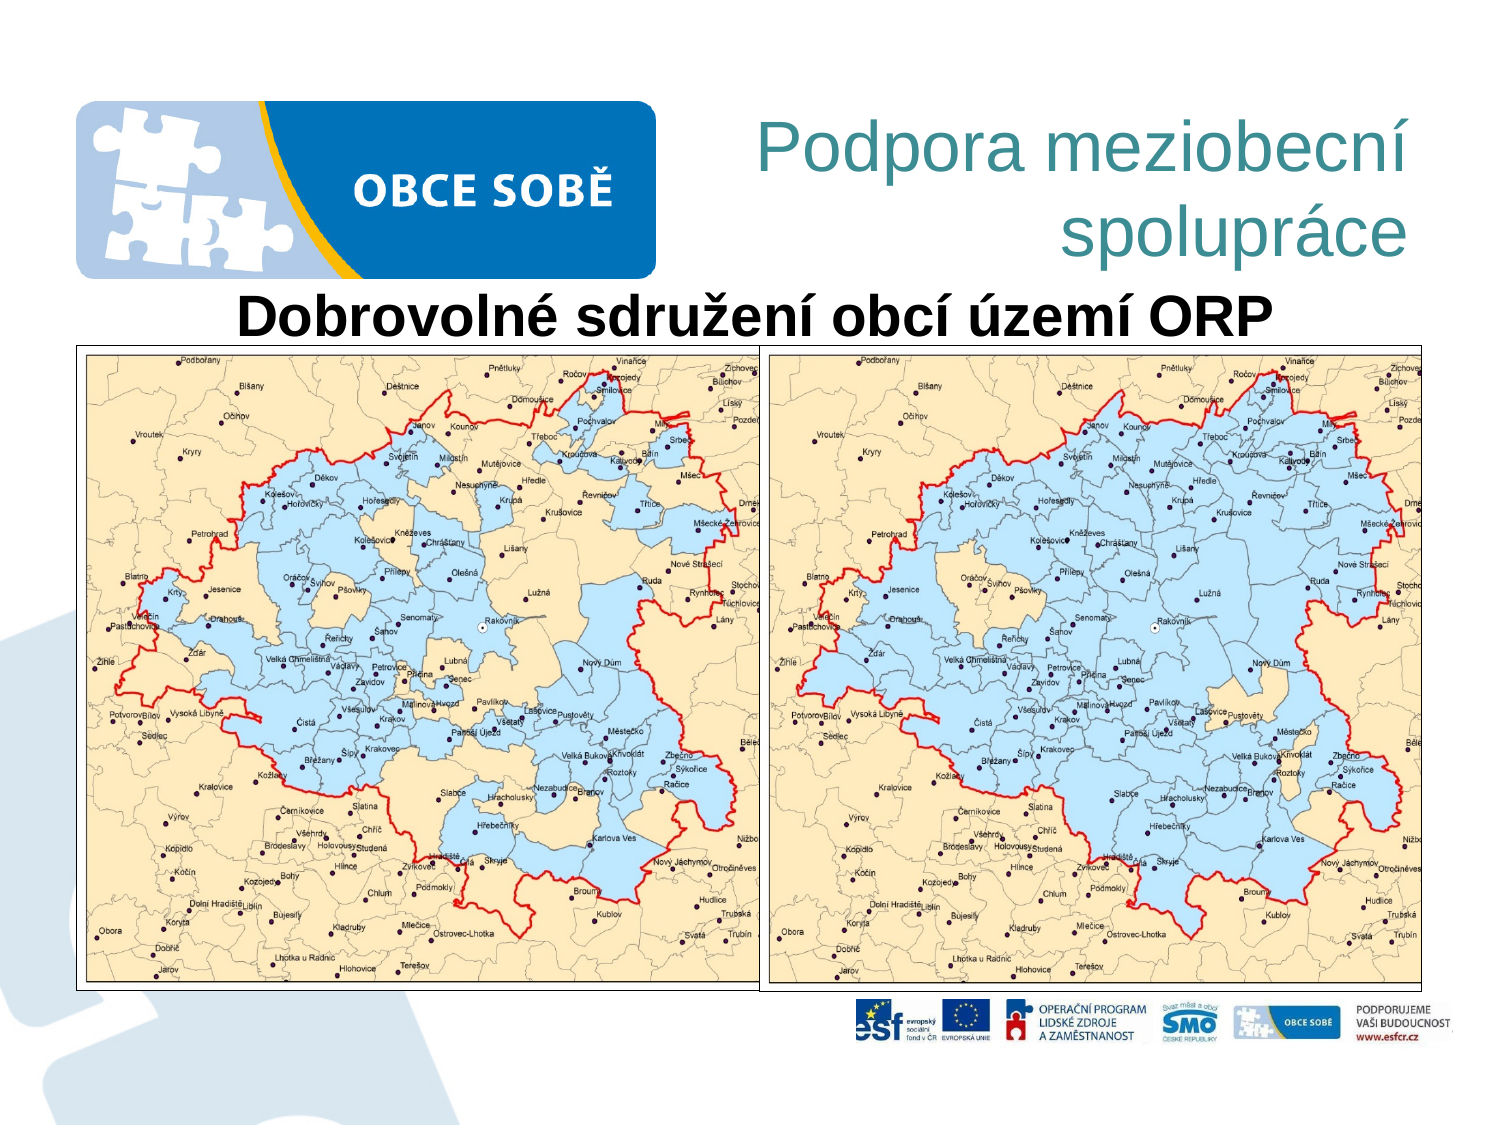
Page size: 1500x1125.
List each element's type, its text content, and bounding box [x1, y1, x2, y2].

picture [0, 0, 1500, 1125]
list Dobrovolné sdružení obcí území ORP Rakovník [92, 270, 1418, 343]
text_box Podpora meziobecní spolupráce [702, 91, 1425, 279]
